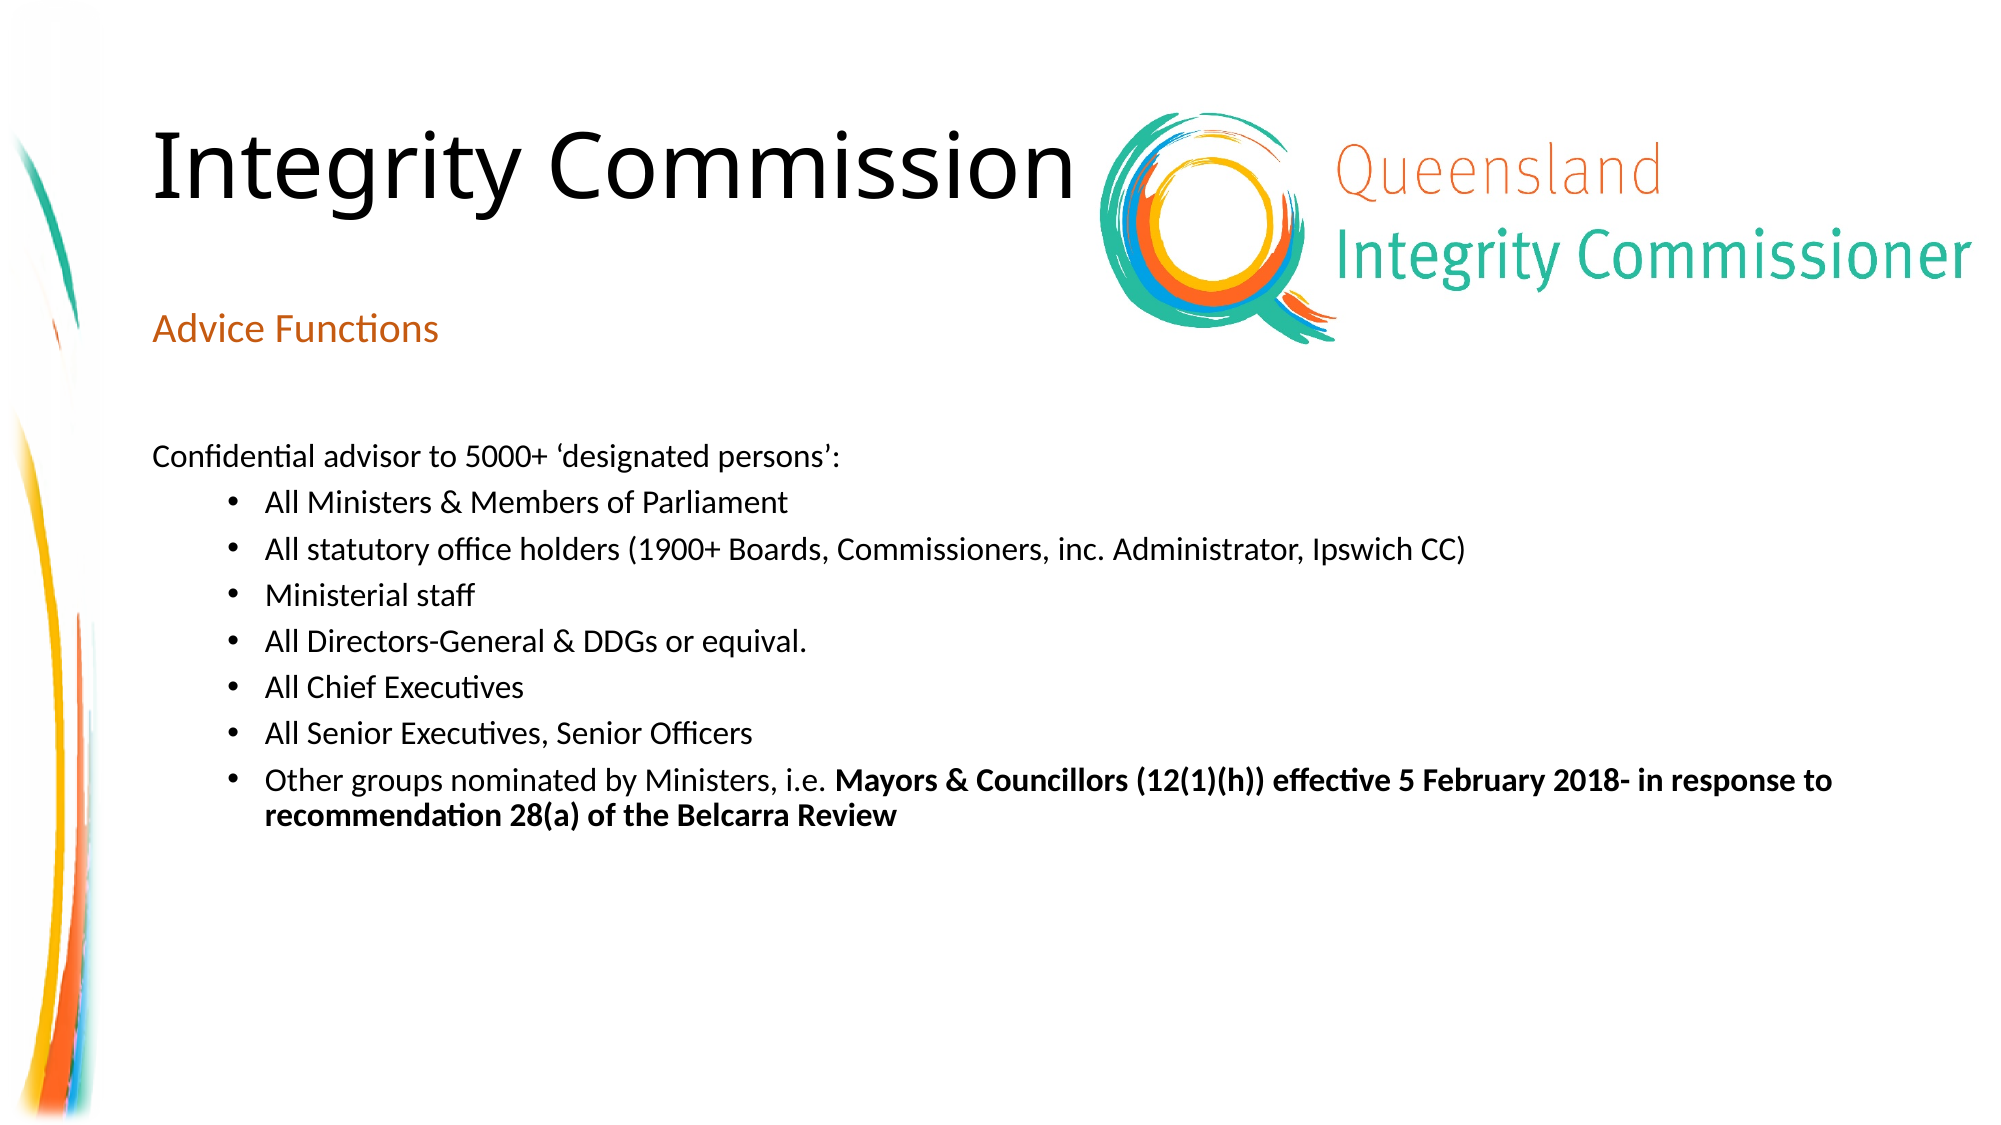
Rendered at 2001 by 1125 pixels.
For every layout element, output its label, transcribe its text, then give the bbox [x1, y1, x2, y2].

title Integrity Commissioner [137, 59, 1073, 278]
list Advice Functions Confidential advisor to 5000+ ‘designated persons’: All Ministers & Members of Parliament All statutory office holders (1900+ Boards, Commissioners, inc. Administrator, Ipswich CC) Ministerial staff All Directors-General & DDGs or equival. All Chief Executives All Senior Executives, Senior Officers Other groups nominated by Ministers, i.e. Mayors & Councillors (12(1)(h)) effective 5 February 2018- in response to recommendation 28(a) of the Belcarra Review [137, 299, 1863, 1014]
picture [1073, 38, 2000, 404]
picture [0, 0, 111, 1125]
